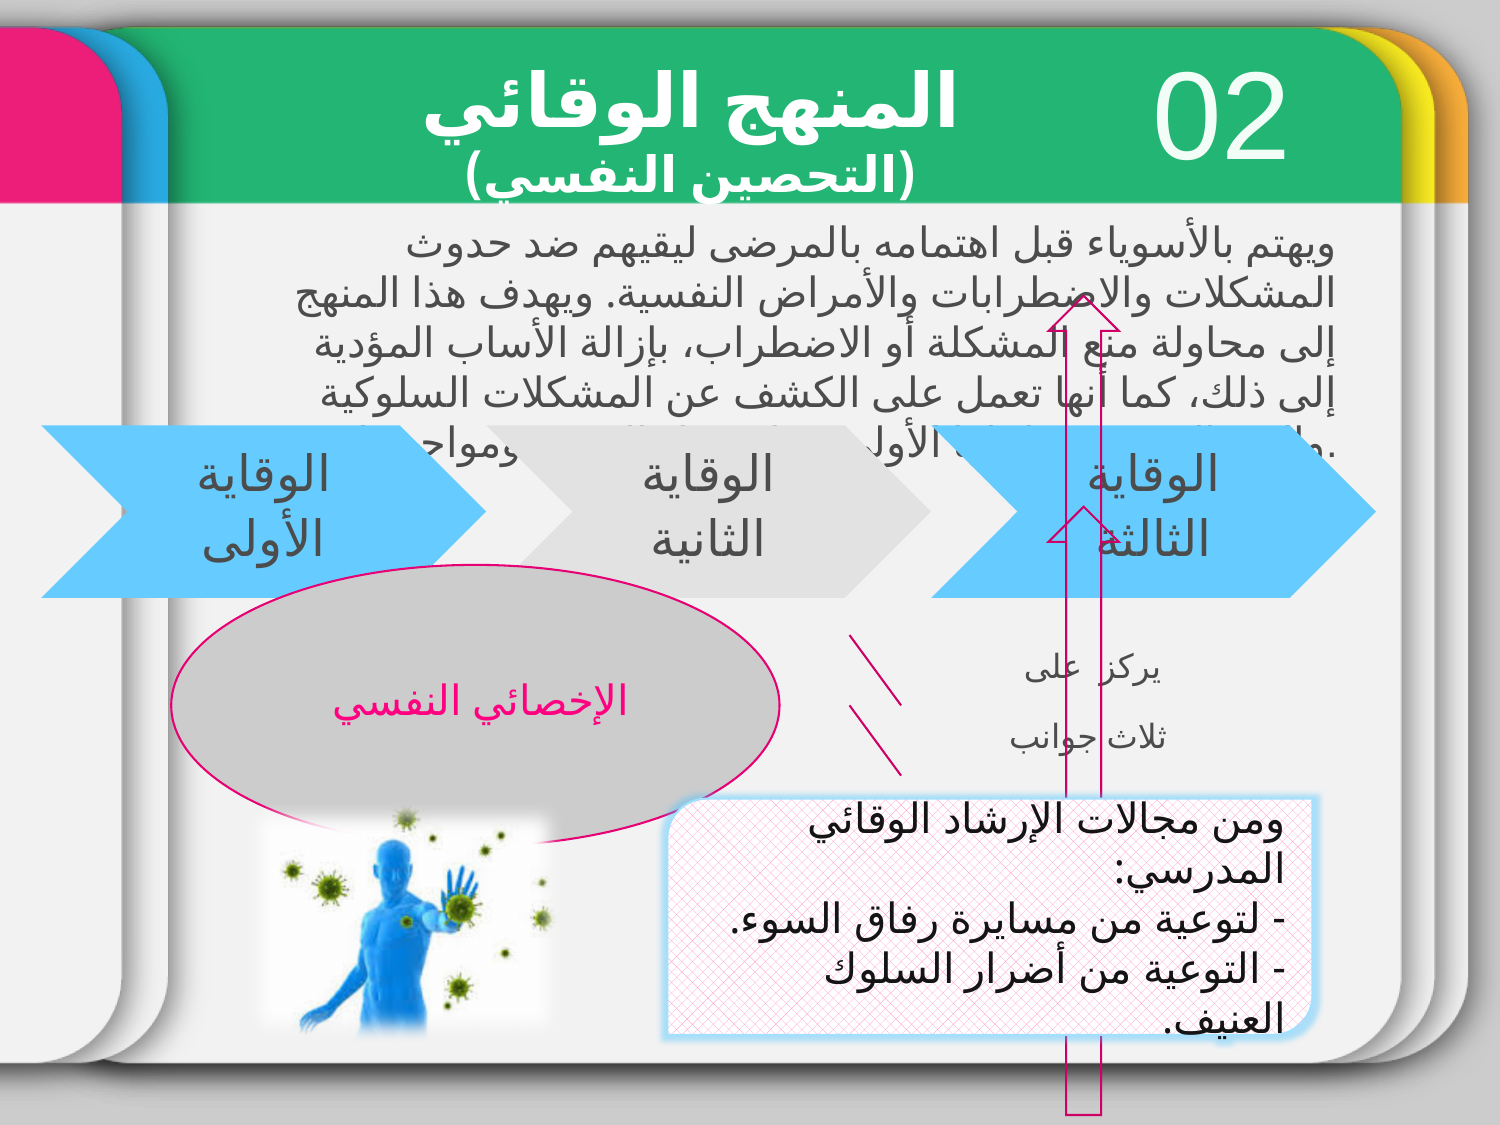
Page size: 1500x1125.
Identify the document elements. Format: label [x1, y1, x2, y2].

text_box [171, 564, 1388, 846]
text_box [41, 425, 1377, 598]
picture [0, 0, 1500, 1125]
